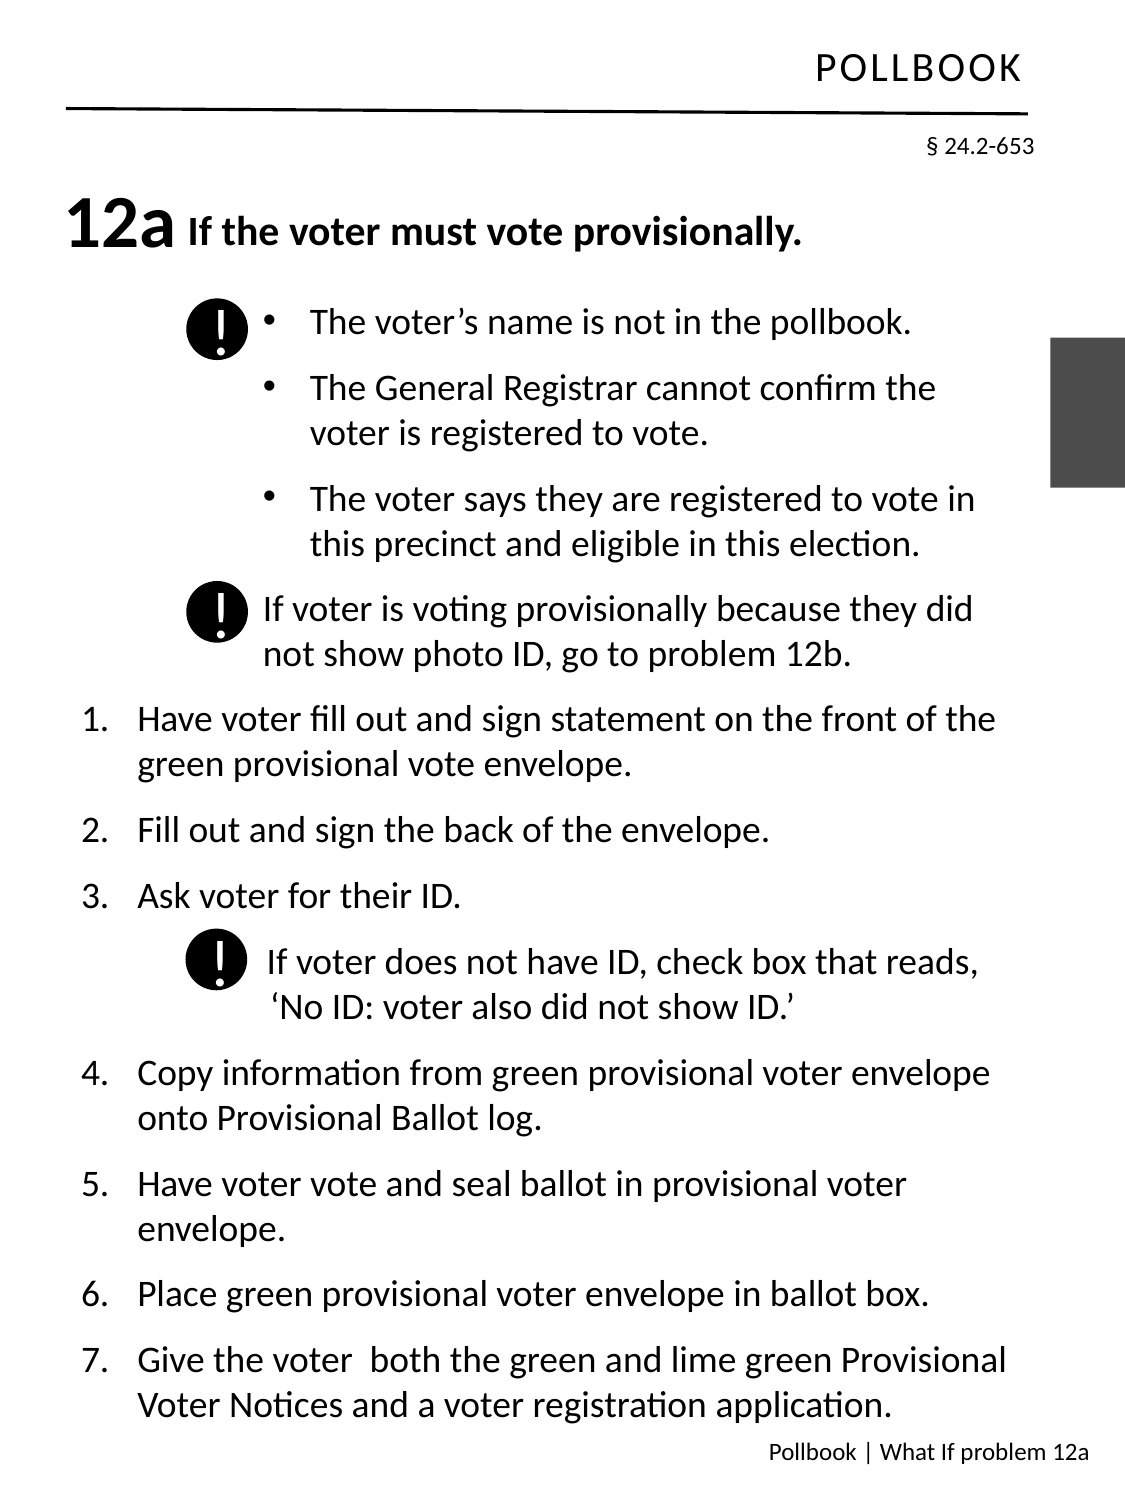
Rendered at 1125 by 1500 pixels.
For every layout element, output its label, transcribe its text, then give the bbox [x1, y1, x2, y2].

text_box ! [184, 927, 249, 992]
text_box ! [185, 297, 247, 362]
list If the voter must vote provisionally. [172, 202, 1064, 453]
text_box Pollbook | What If problem 12a [754, 1427, 1125, 1473]
list 12a [48, 175, 199, 340]
text_box § 24.2-653 [910, 122, 1050, 167]
list Have voter fill out and sign statement on the front of the green provisional vote envelope. Fill out and sign the back of the envelope. Ask voter for their ID. If voter does not have ID, check box that reads, ‘No ID: voter also did not show ID.’ Copy information from green provisional voter envelope onto Provisional Ballot log. Have voter vote and seal ballot in provisional voter envelope. Place green provisional voter envelope in ballot box. Give the voter both the green and lime green Provisional Voter Notices and a voter registration application. [65, 686, 1051, 1500]
text_box The voter’s name is not in the pollbook. The General Registrar cannot confirm the voter is registered to vote. The voter says they are registered to vote in this precinct and eligible in this election. If voter is voting provisionally because they did not show photo ID, go to problem 12b. [247, 289, 1009, 377]
text_box ! [185, 579, 250, 644]
